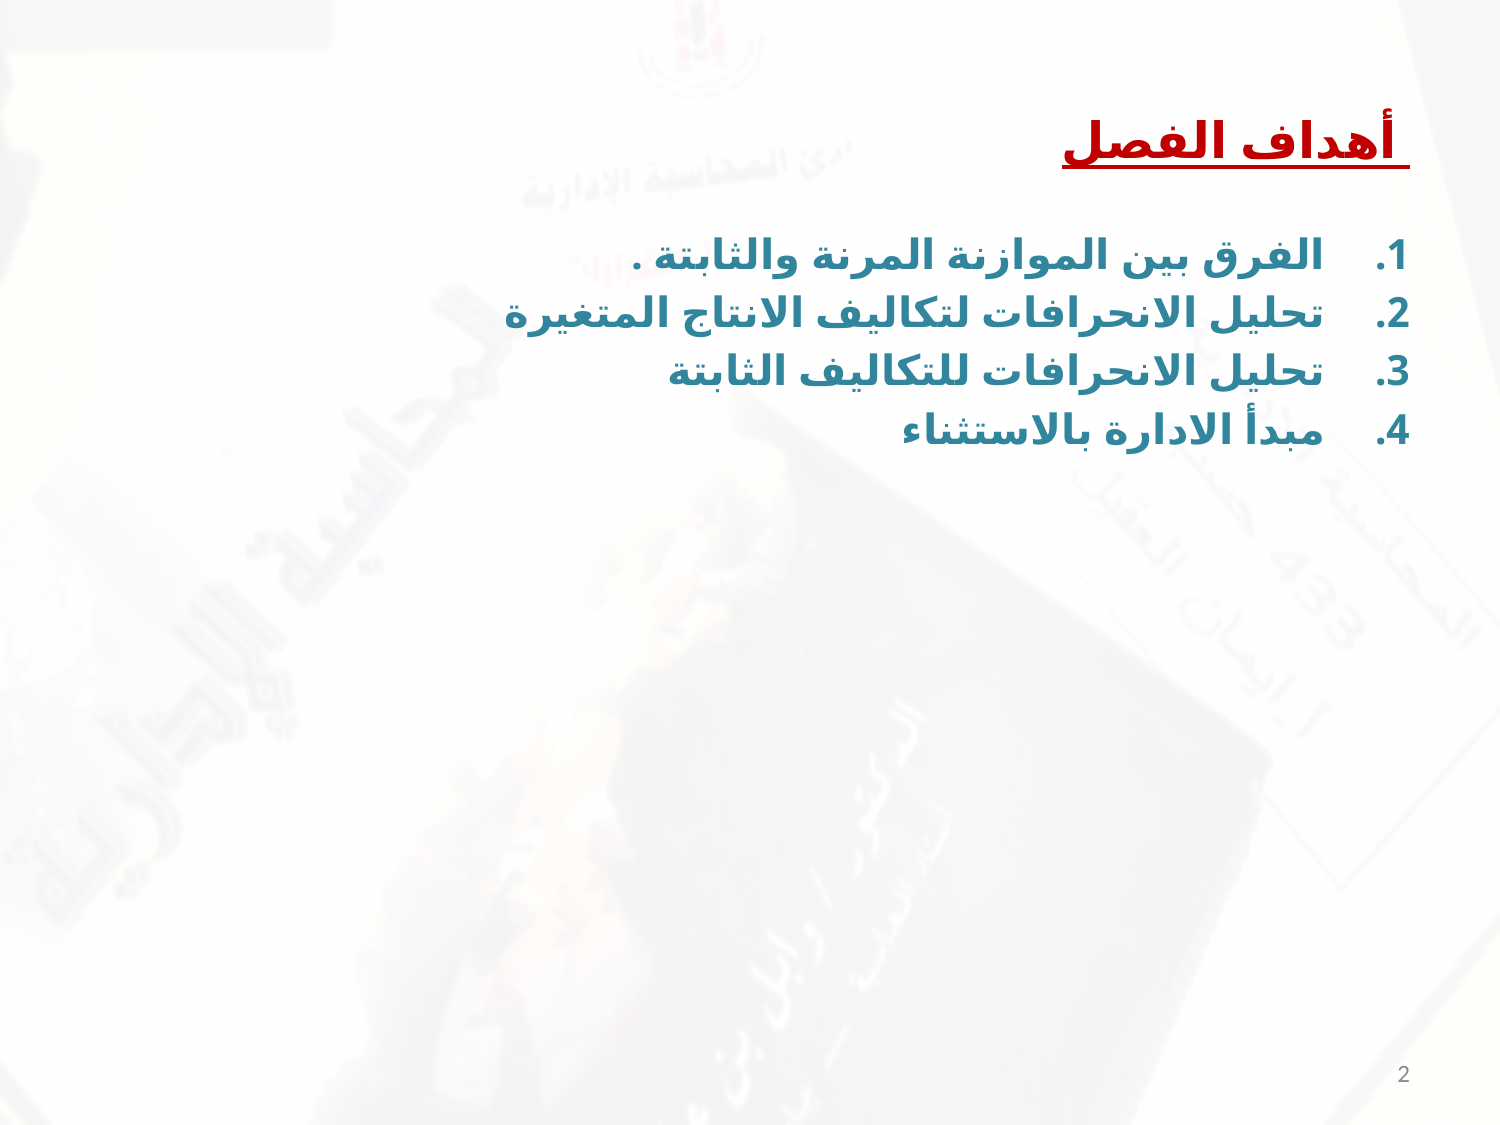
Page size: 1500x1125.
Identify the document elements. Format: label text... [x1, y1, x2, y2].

list الفرق بين الموازنة المرنة والثابتة . تحليل الانحرافات لتكاليف الانتاج المتغيرة تحليل الانحرافات للتكاليف الثابتة مبدأ الادارة بالاستثناء [0, 219, 1425, 1005]
slide_number 2 [1074, 1042, 1425, 1103]
title أهداف الفصل [75, 45, 1425, 219]
